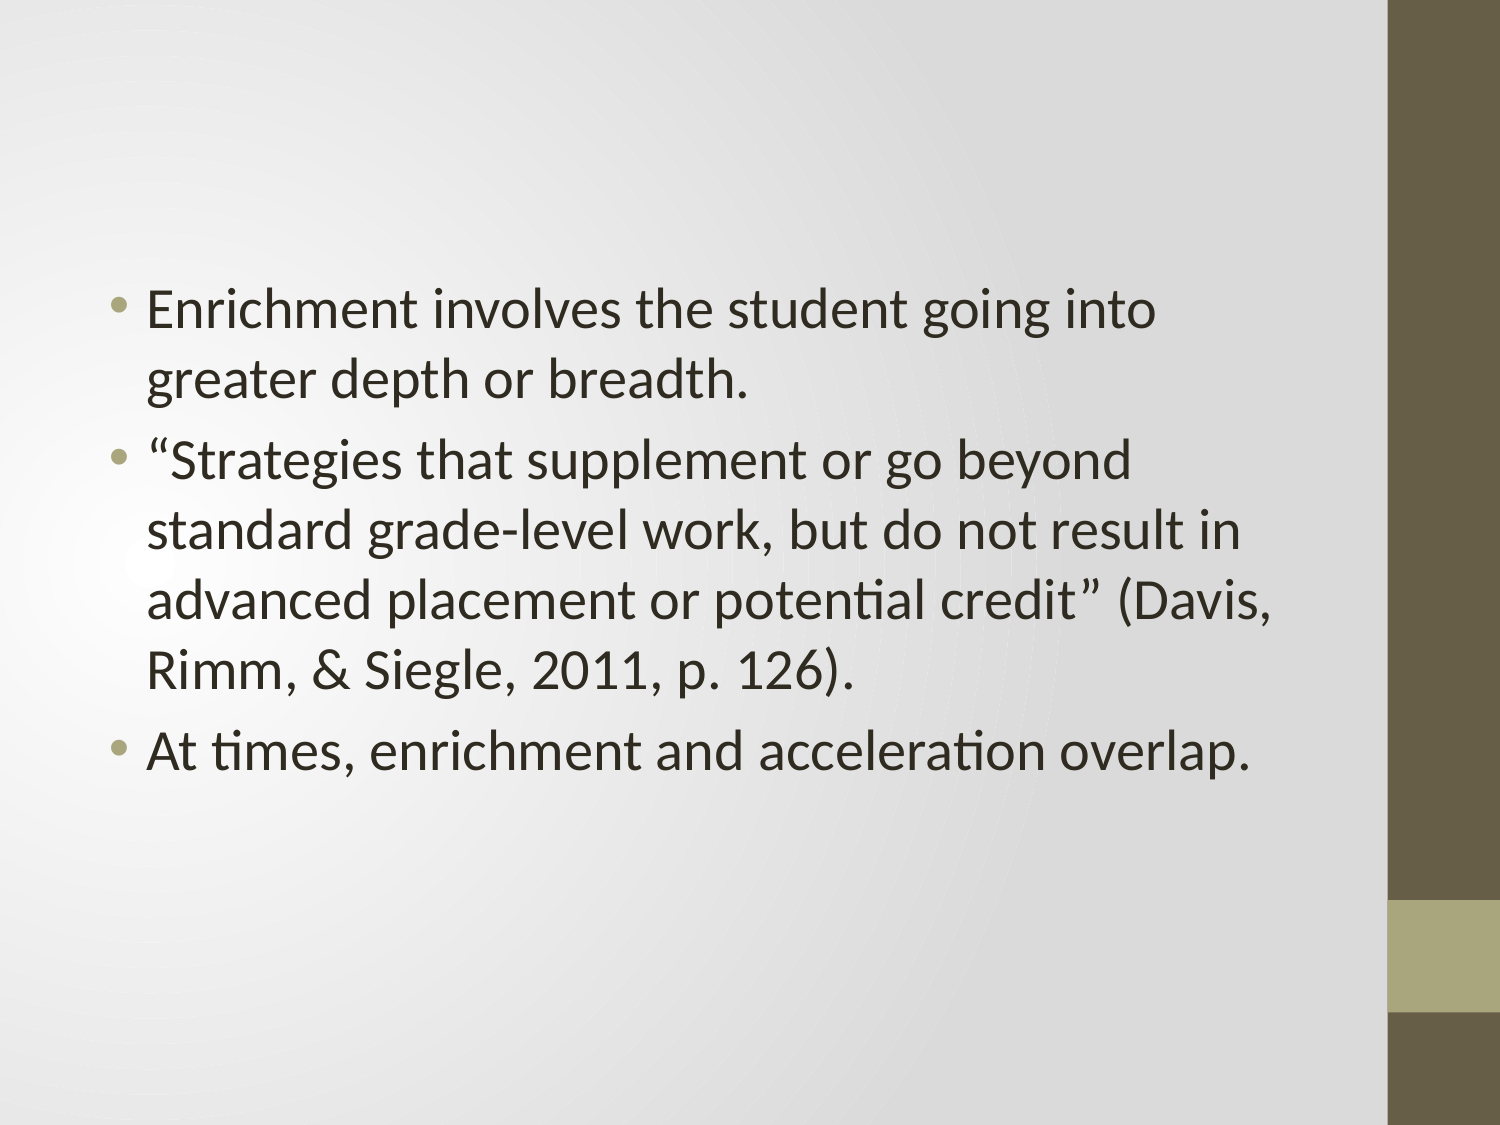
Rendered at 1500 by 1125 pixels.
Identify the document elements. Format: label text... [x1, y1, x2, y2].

list Enrichment involves the student going into greater depth or breadth. “Strategies that supplement or go beyond standard grade-level work, but do not result in advanced placement or potential credit” (Davis, Rimm, & Siegle, 2011, p. 126). At times, enrichment and acceleration overlap. [75, 262, 1325, 1050]
